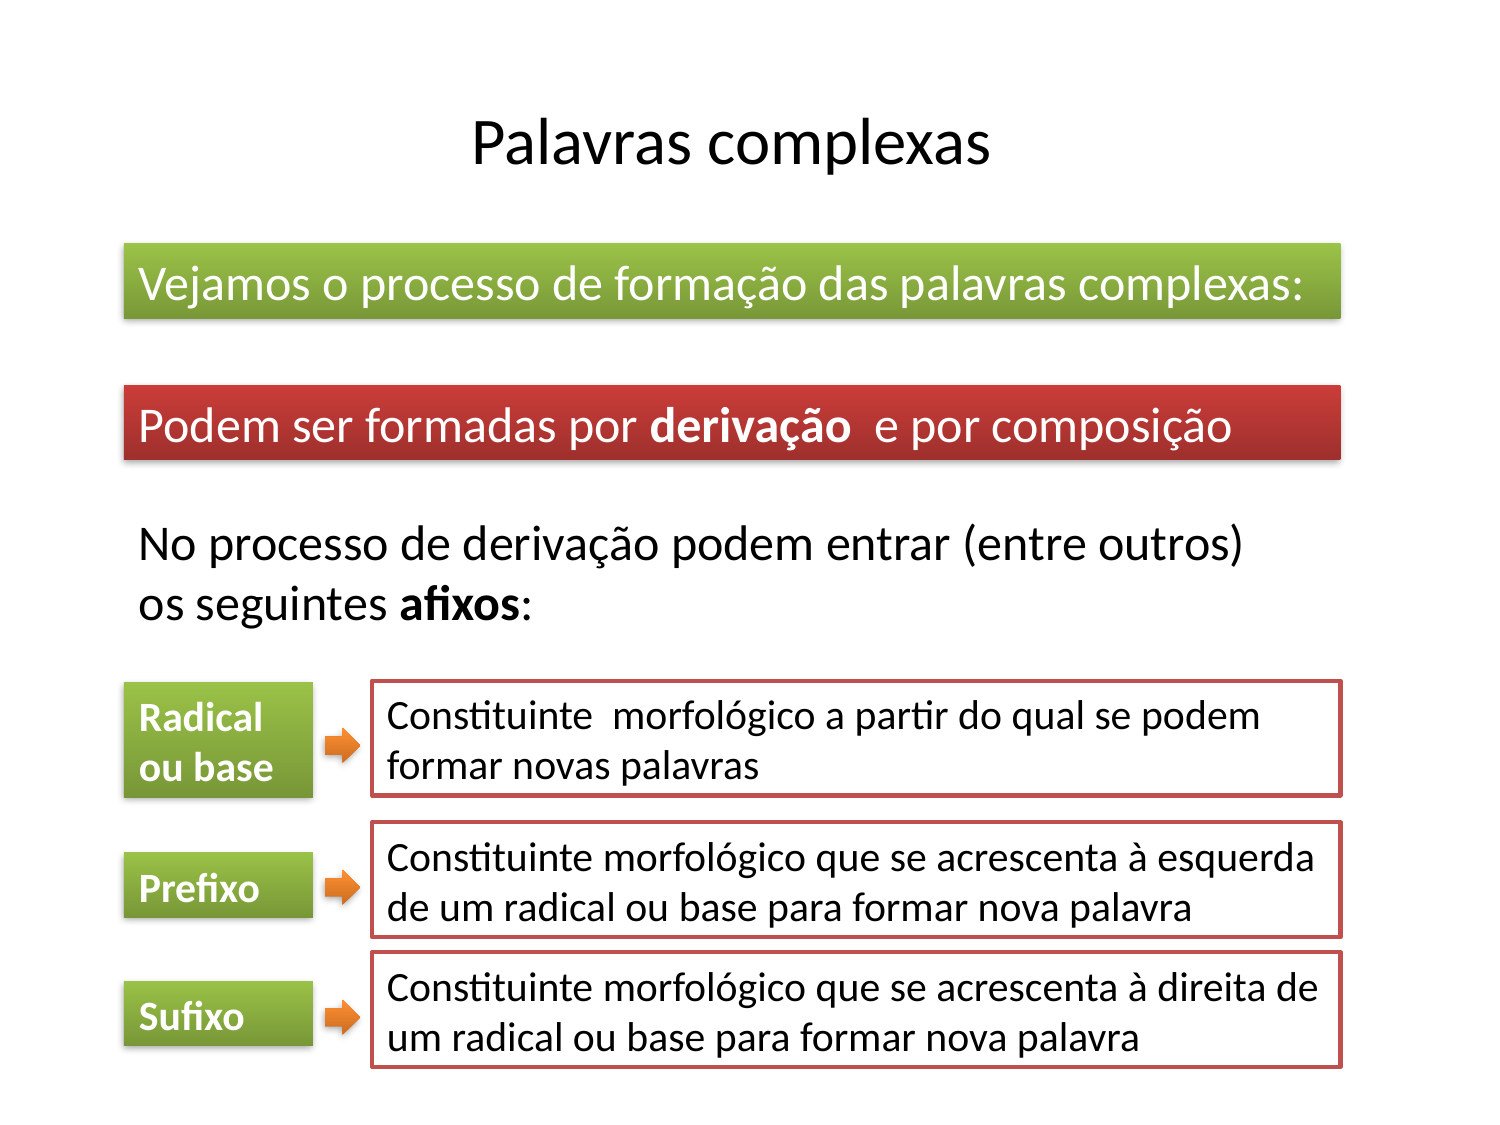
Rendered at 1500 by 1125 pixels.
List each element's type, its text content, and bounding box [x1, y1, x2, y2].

text_box Vejamos o processo de formação das palavras complexas: [123, 243, 1341, 319]
text_box [324, 727, 361, 764]
text_box Podem ser formadas por derivação e por composição [123, 385, 1341, 460]
text_box Radical ou base [123, 682, 313, 798]
text_box Prefixo [123, 852, 313, 918]
text_box Sufixo [123, 981, 313, 1046]
text_box No processo de derivação podem entrar (entre outros) os seguintes afixos: [123, 503, 1317, 639]
text_box Constituinte morfológico a partir do qual se podem formar novas palavras [370, 679, 1343, 798]
text_box [324, 999, 361, 1035]
text_box [324, 869, 361, 906]
text_box Constituinte morfológico que se acrescenta à esquerda de um radical ou base para formar nova palavra [370, 820, 1343, 939]
text_box Constituinte morfológico que se acrescenta à direita de um radical ou base para formar nova palavra [370, 950, 1343, 1069]
text_box Palavras complexas [456, 90, 1007, 185]
